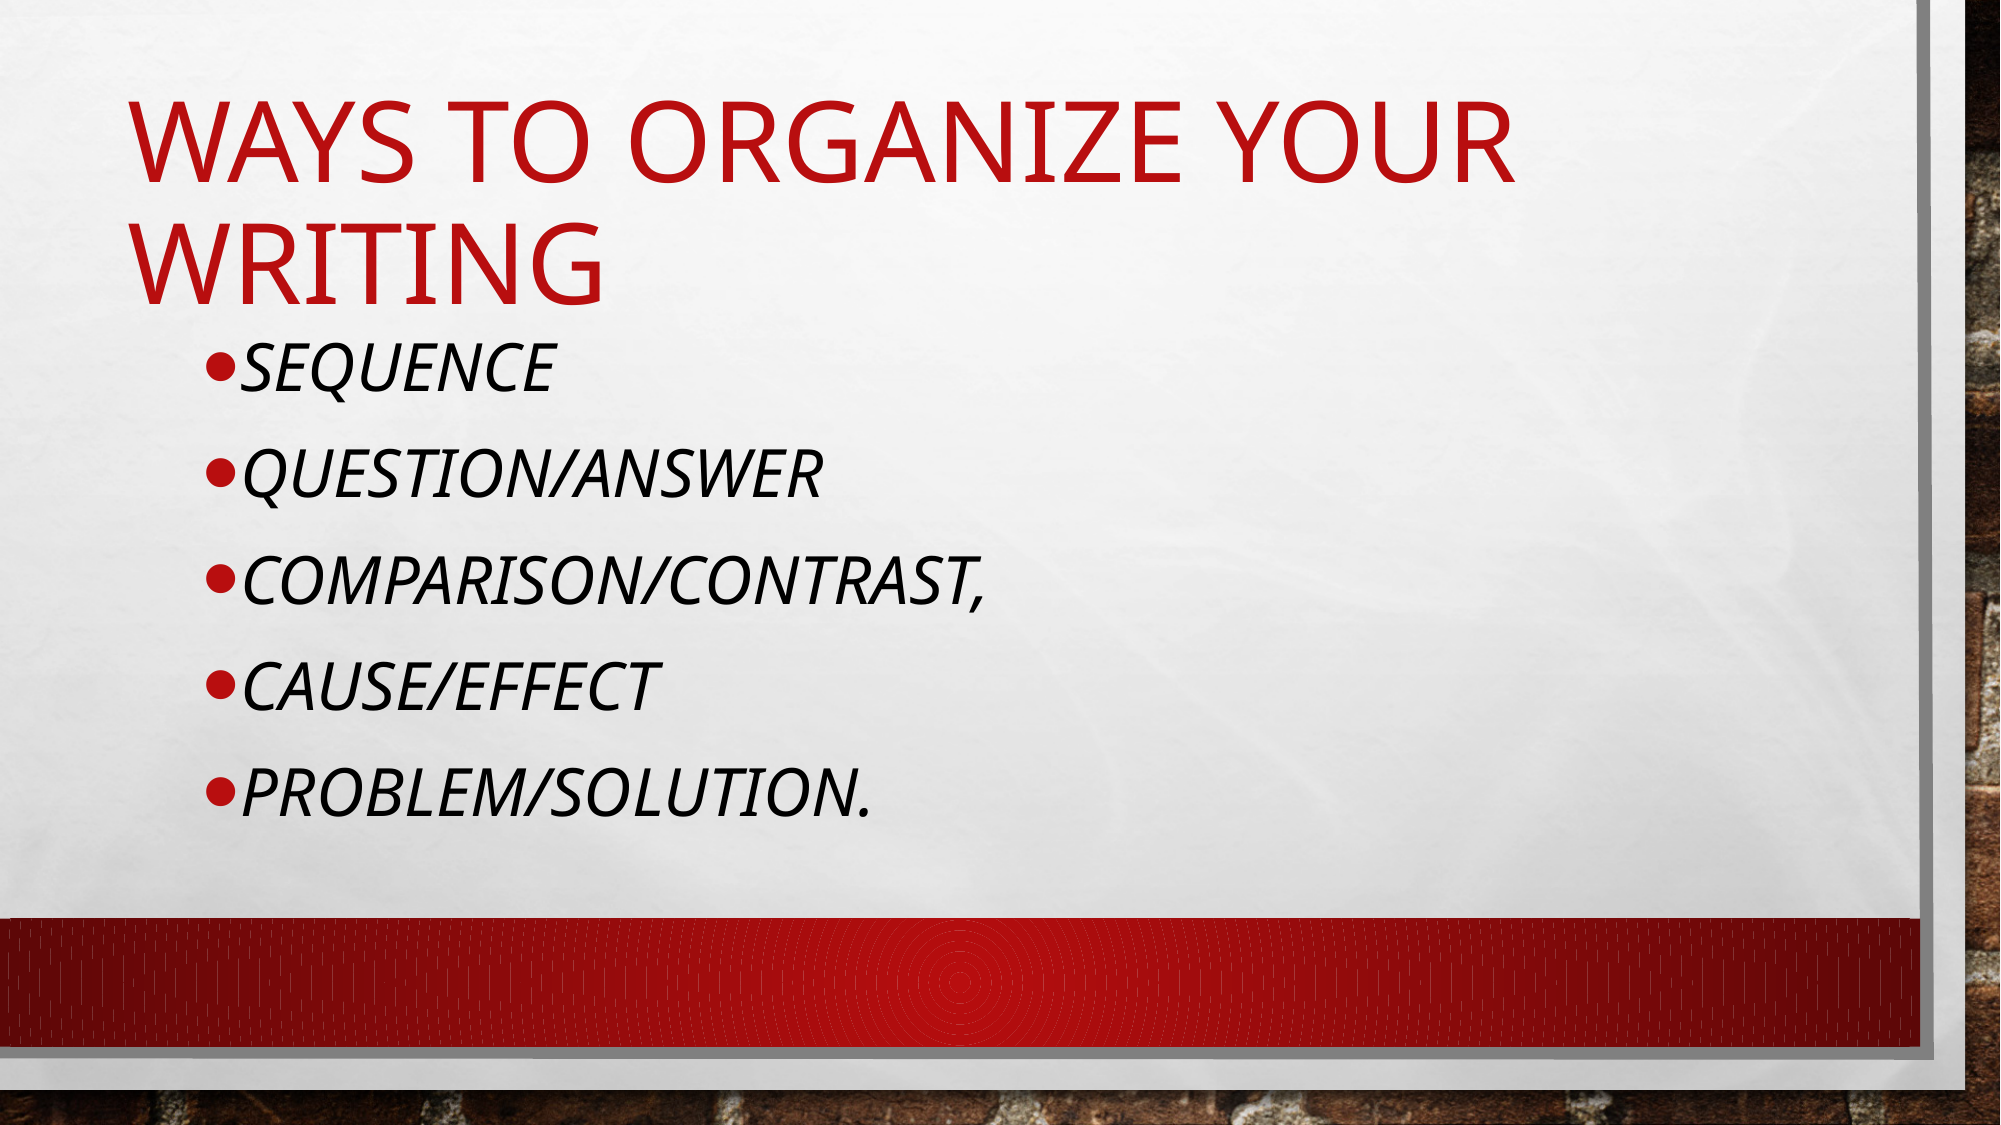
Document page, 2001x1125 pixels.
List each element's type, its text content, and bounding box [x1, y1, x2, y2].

title Ways to Organize your writing [112, 112, 1818, 302]
list sequence question/answer comparison/contrast, cause/effect problem/solution. [112, 338, 1818, 882]
picture [0, 0, 2000, 1125]
